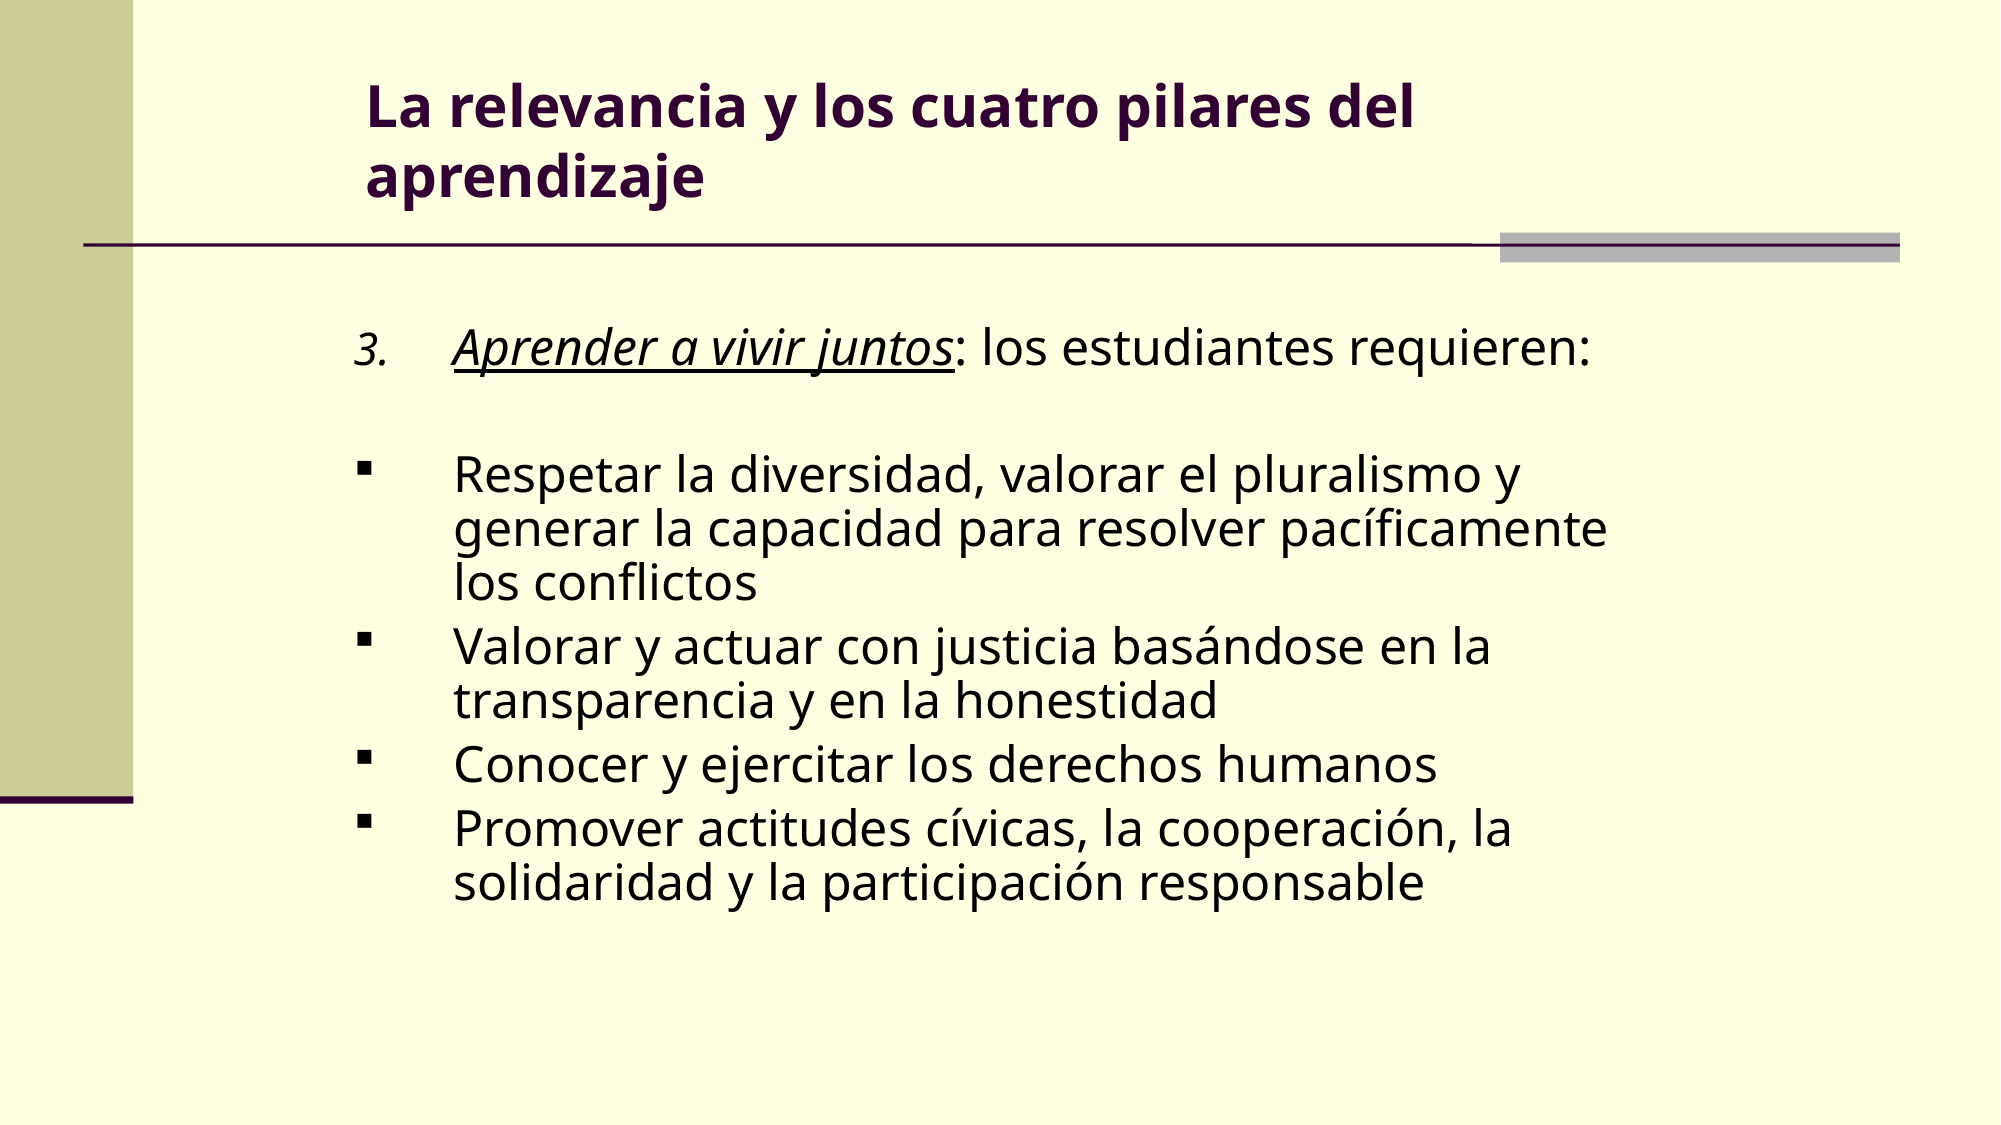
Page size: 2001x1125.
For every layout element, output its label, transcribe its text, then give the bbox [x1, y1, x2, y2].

list Aprender a vivir juntos: los estudiantes requieren: Respetar la diversidad, valorar el pluralismo y generar la capacidad para resolver pacíficamente los conflictos Valorar y actuar con justicia basándose en la transparencia y en la honestidad Conocer y ejercitar los derechos humanos Promover actitudes cívicas, la cooperación, la solidaridad y la participación responsable [338, 314, 1675, 1071]
title La relevancia y los cuatro pilares del aprendizaje [350, 45, 1675, 234]
